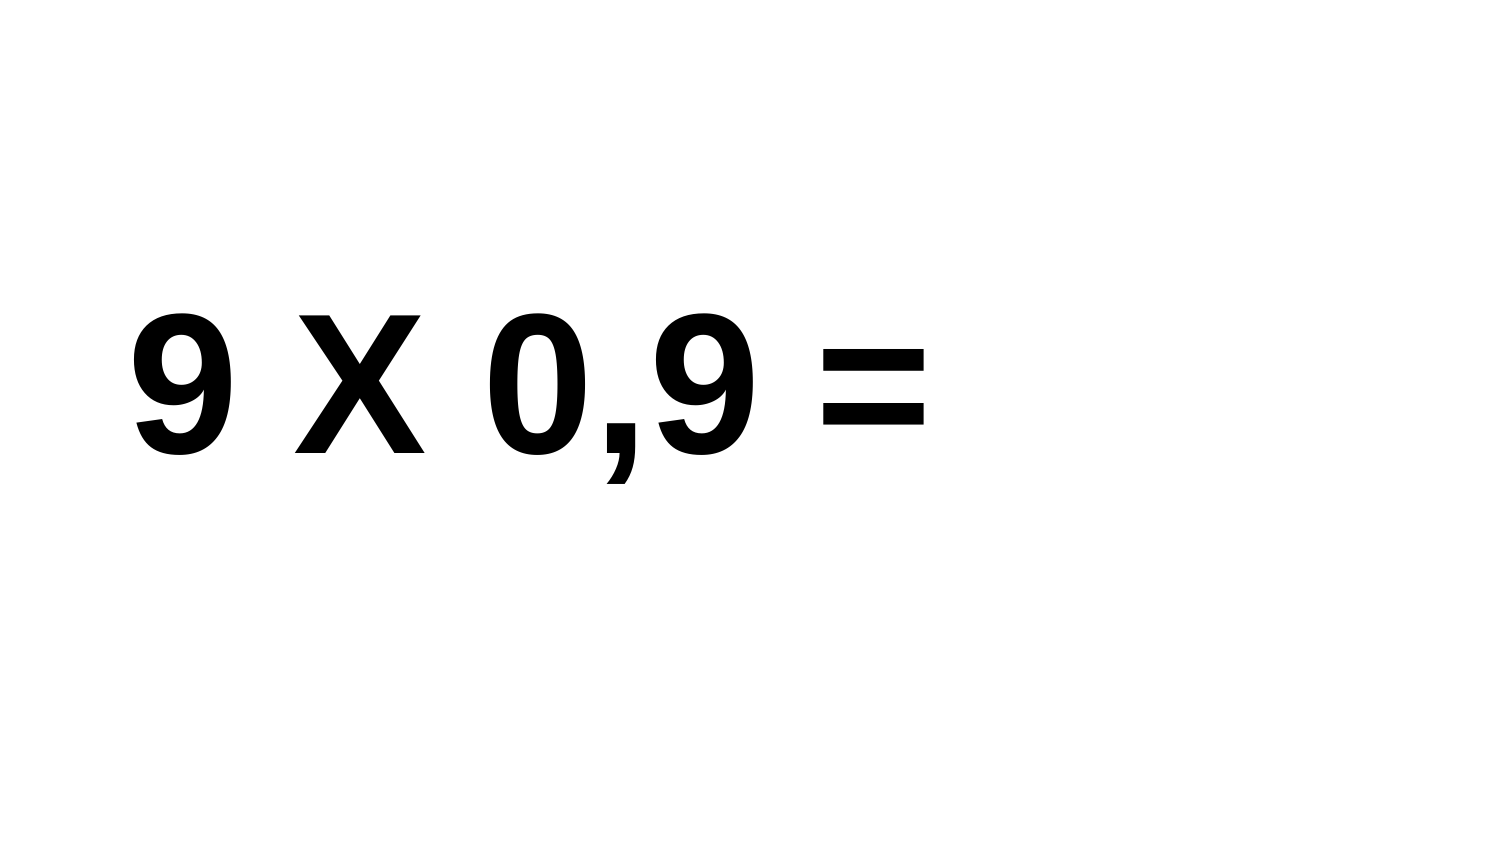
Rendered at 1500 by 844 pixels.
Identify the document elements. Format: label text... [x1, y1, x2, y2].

text_box 9 X 0,9 = [112, 318, 1388, 509]
